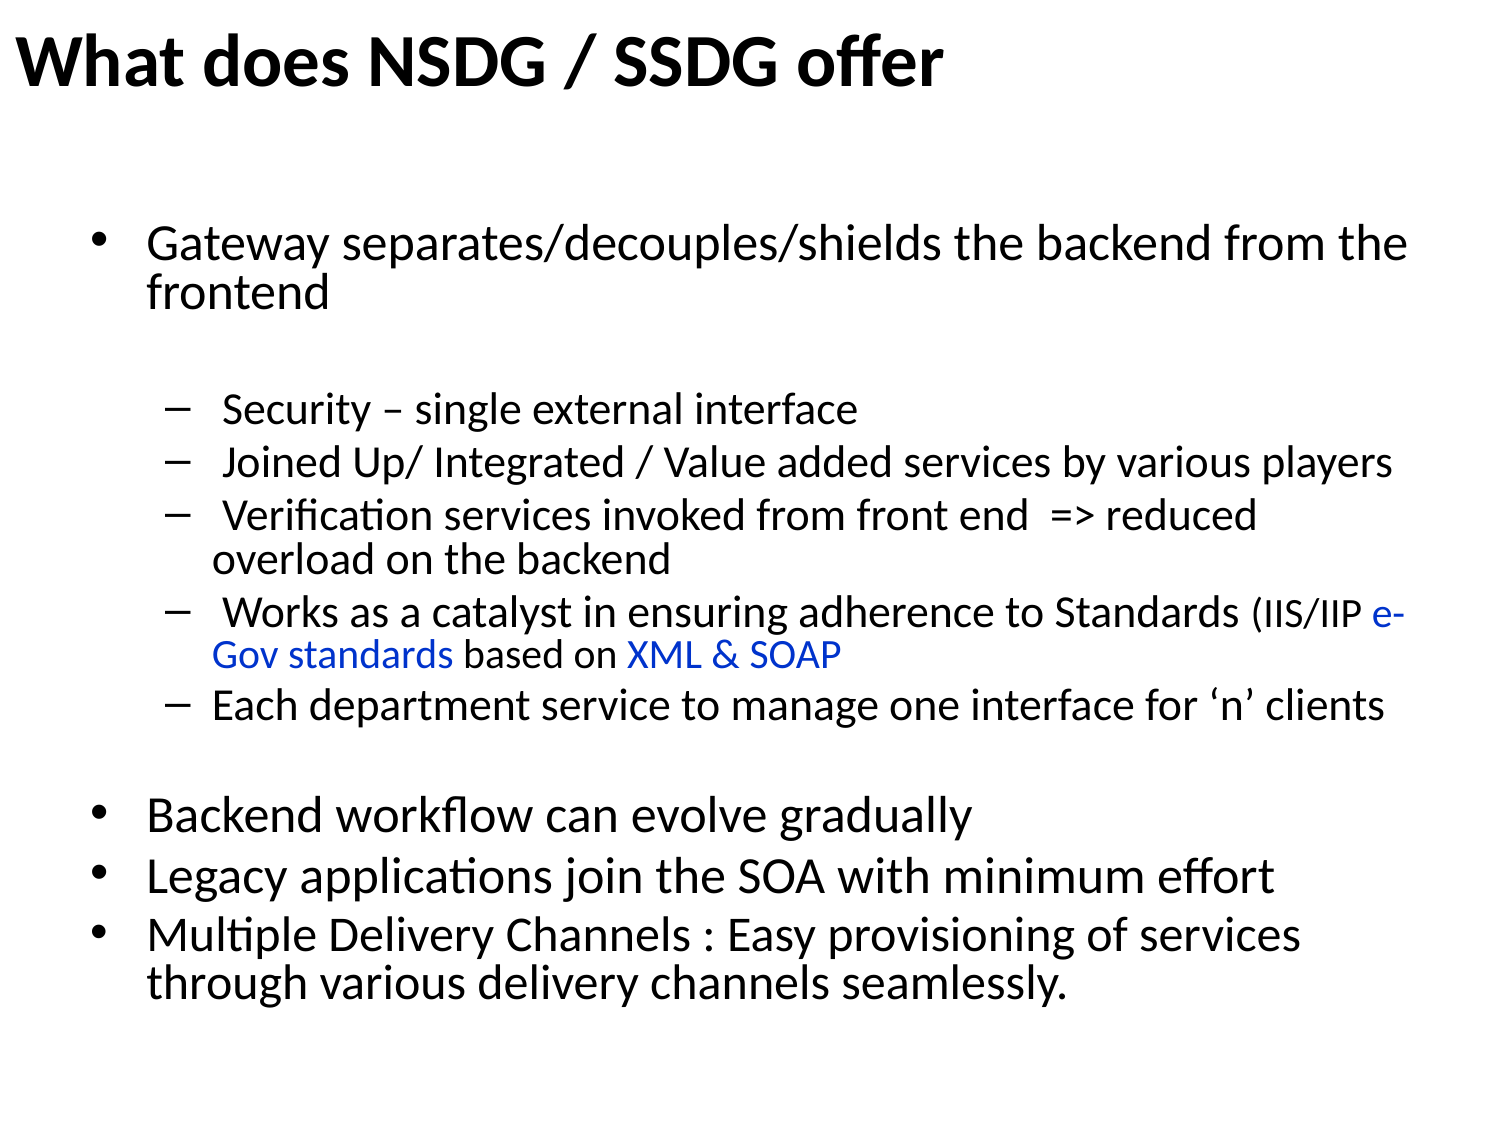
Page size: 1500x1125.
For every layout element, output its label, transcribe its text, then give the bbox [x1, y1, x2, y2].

title What does NSDG / SSDG offer [0, 0, 1494, 113]
list Gateway separates/decouples/shields the backend from the frontend Security – single external interface Joined Up/ Integrated / Value added services by various players Verification services invoked from front end => reduced overload on the backend Works as a catalyst in ensuring adherence to Standards (IIS/IIP e-Gov standards based on XML & SOAP Each department service to manage one interface for ‘n’ clients Backend workflow can evolve gradually Legacy applications join the SOA with minimum effort Multiple Delivery Channels : Easy provisioning of services through various delivery channels seamlessly. [75, 212, 1425, 1063]
